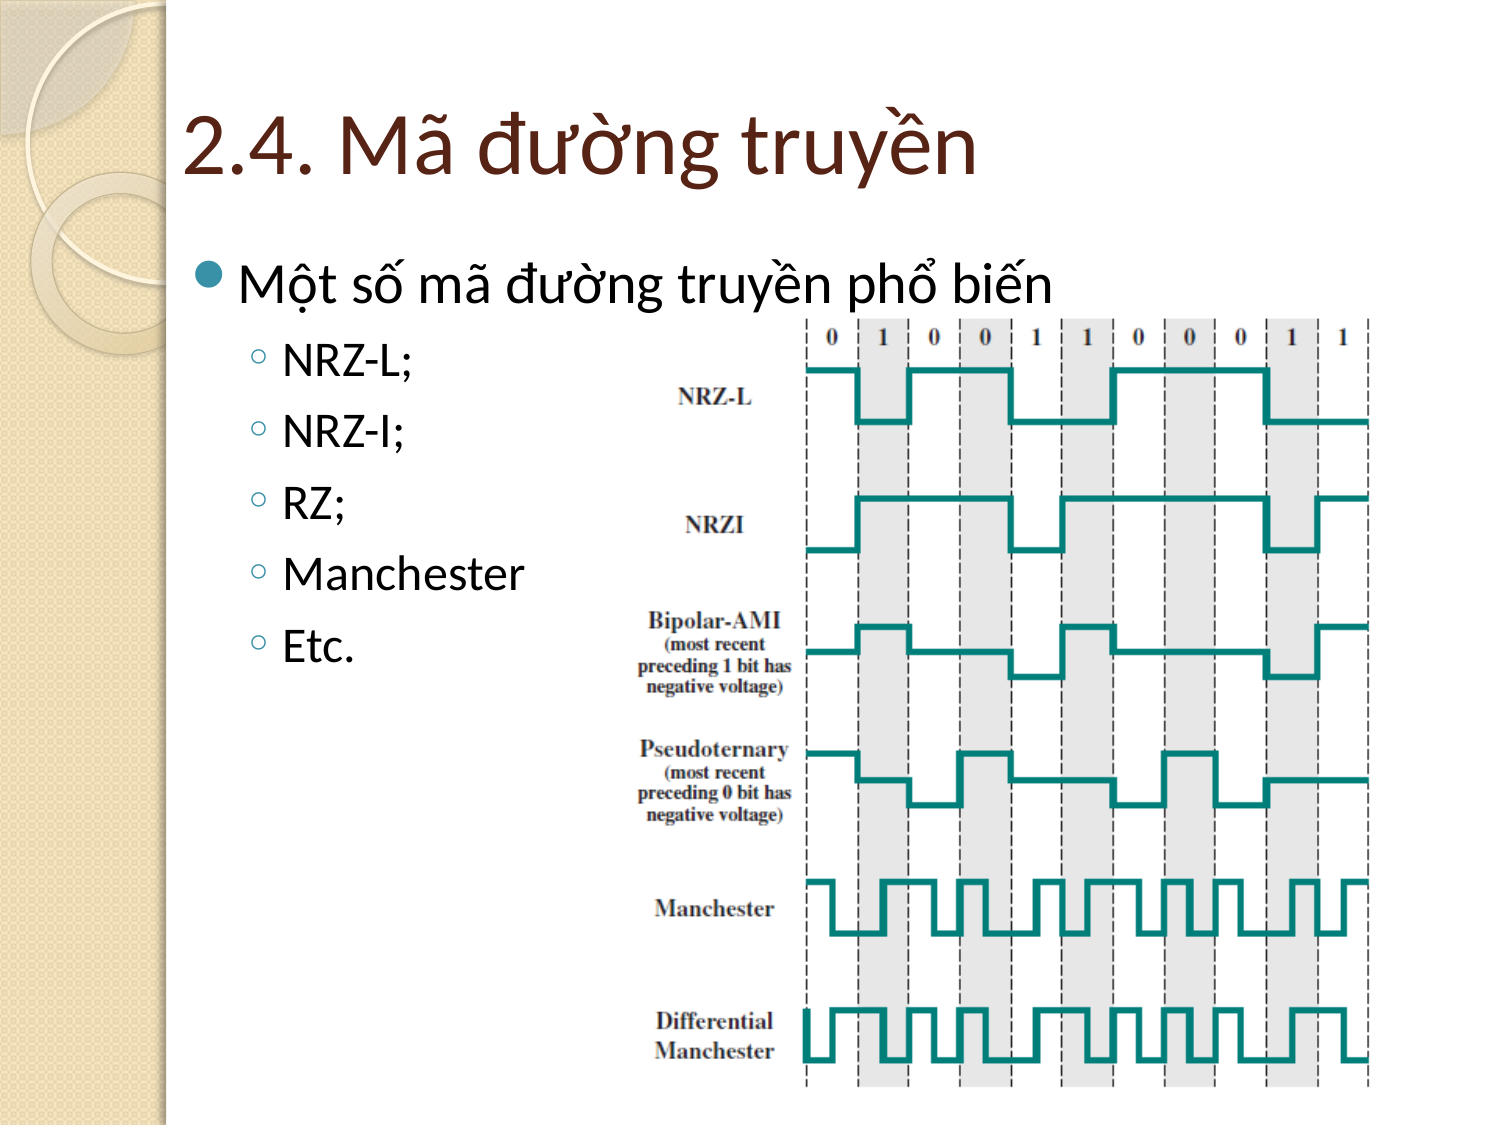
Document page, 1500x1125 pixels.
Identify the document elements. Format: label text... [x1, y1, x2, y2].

title 2.4. Mã đường truyền [166, 45, 1466, 233]
list Một số mã đường truyền phổ biến NRZ-L; NRZ-I; RZ; Manchester Etc. [162, 237, 1466, 1025]
picture [630, 308, 1402, 1095]
